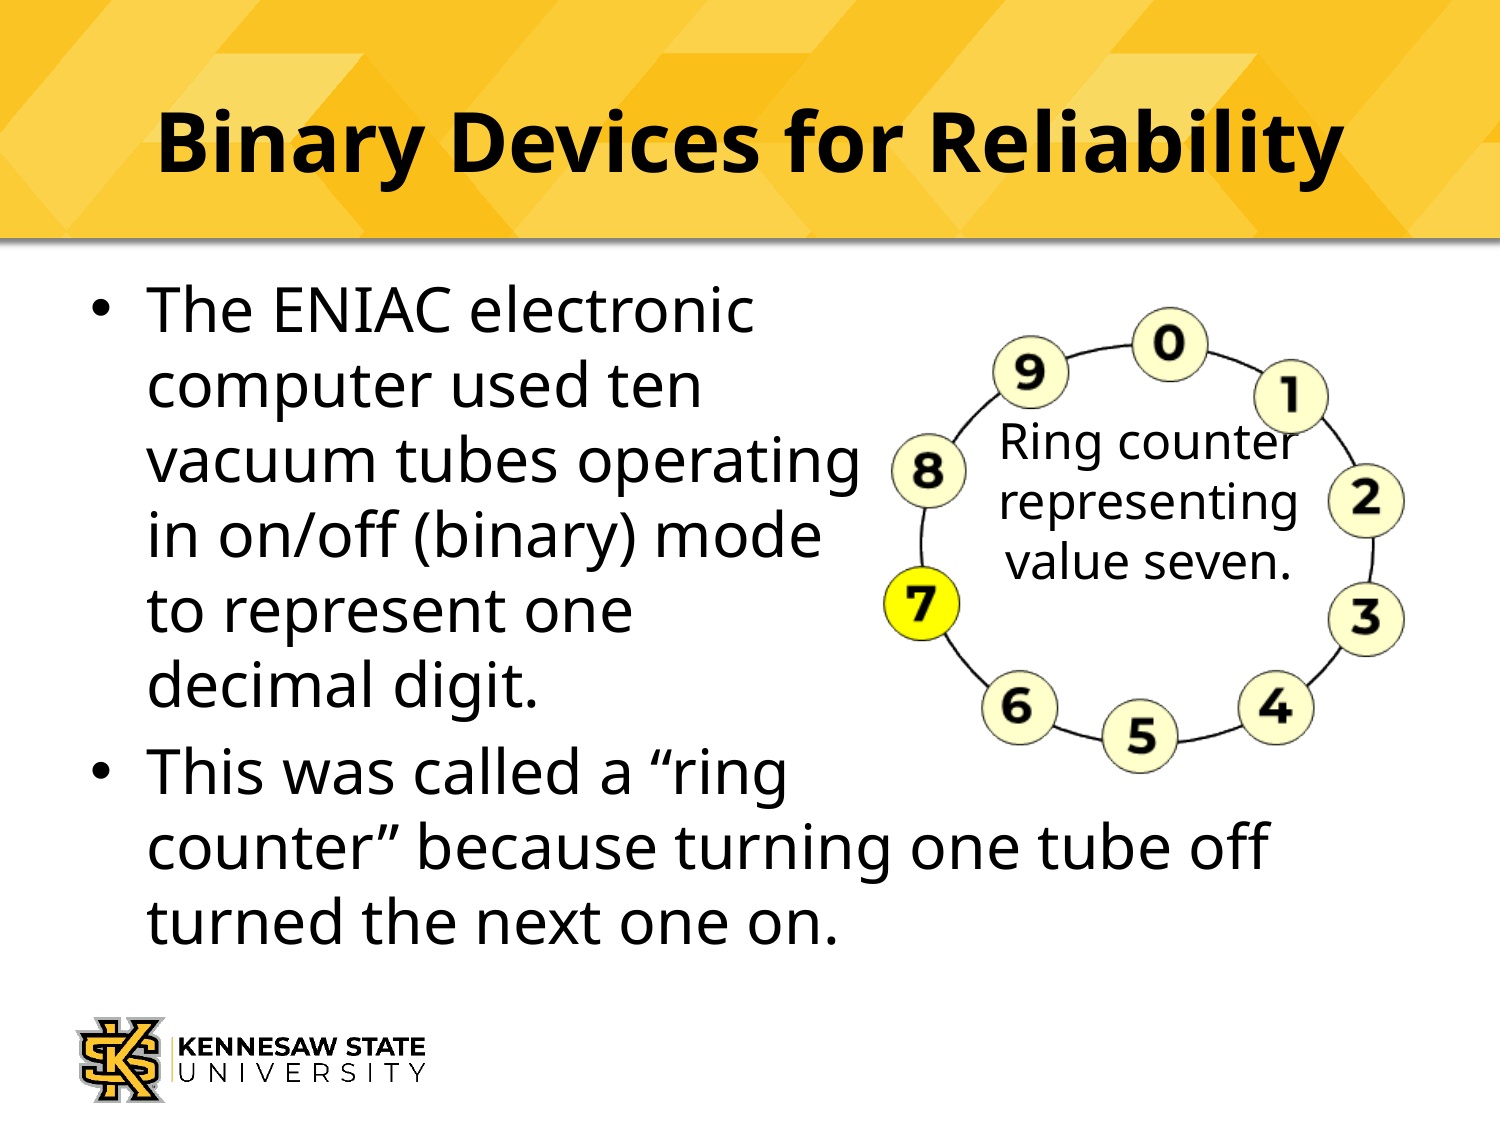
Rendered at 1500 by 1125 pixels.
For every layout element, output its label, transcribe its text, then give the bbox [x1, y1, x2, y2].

picture [0, 0, 1500, 251]
list The ENIAC electronic computer used ten vacuum tubes operating in on/off (binary) mode to represent one decimal digit. This was called a “ring counter” because turning one tube off turned the next one on. [75, 262, 1425, 1005]
title Binary Devices for Reliability [75, 45, 1425, 233]
picture [75, 1017, 425, 1103]
picture [869, 298, 1430, 799]
